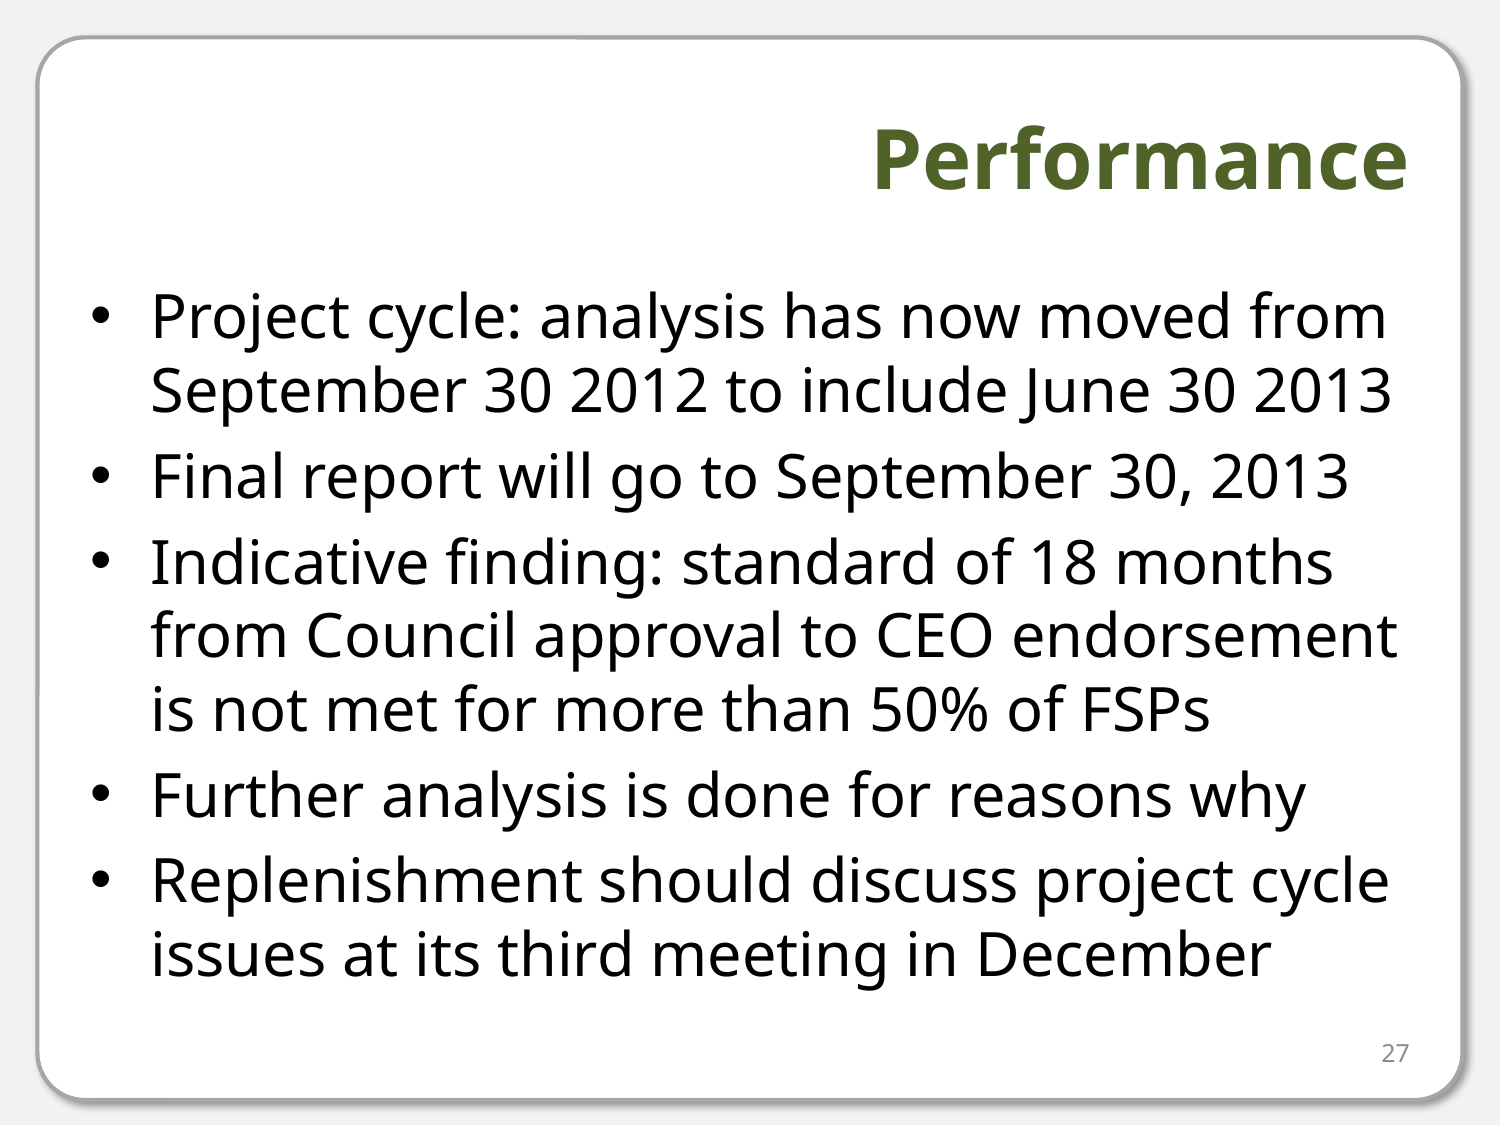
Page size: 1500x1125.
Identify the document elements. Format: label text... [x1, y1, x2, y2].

list Project cycle: analysis has now moved from September 30 2012 to include June 30 2013 Final report will go to September 30, 2013 Indicative finding: standard of 18 months from Council approval to CEO endorsement is not met for more than 50% of FSPs Further analysis is done for reasons why Replenishment should discuss project cycle issues at its third meeting in December [75, 270, 1425, 1013]
slide_number 27 [1074, 1025, 1425, 1085]
title Performance [75, 62, 1425, 250]
